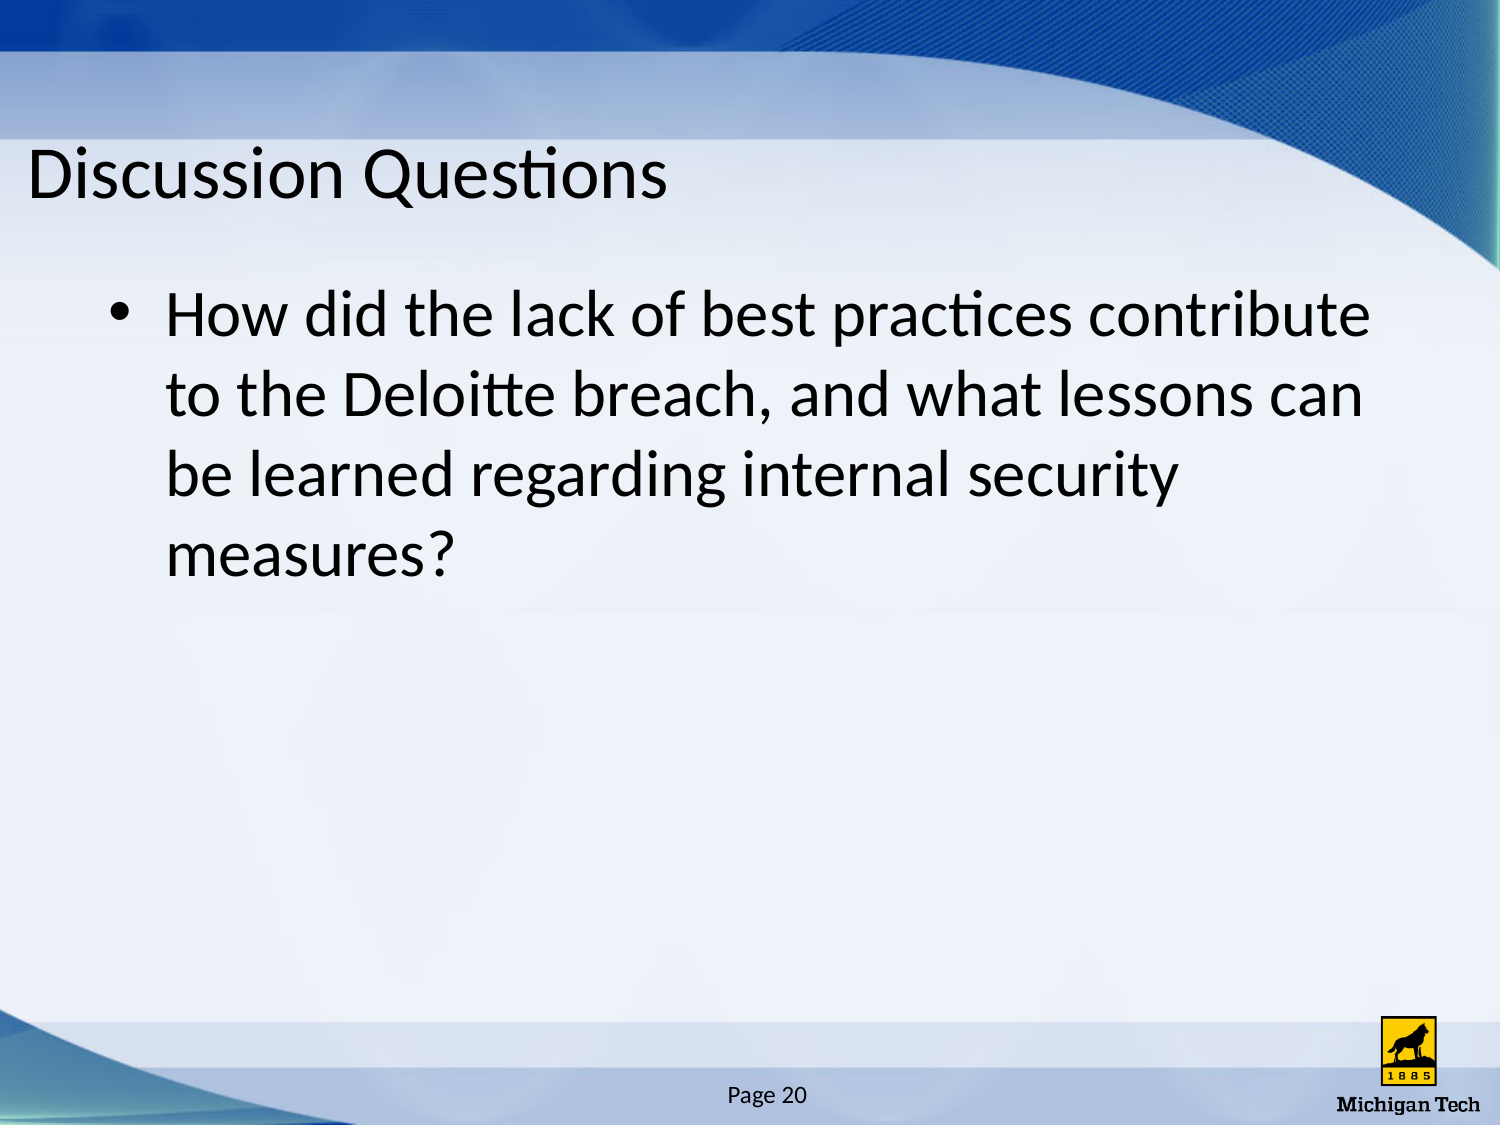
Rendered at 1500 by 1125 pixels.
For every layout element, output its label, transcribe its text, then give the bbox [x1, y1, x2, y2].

list How did the lack of best practices contribute to the Deloitte breach, and what lessons can be learned regarding internal security measures? [75, 262, 1425, 1063]
title Discussion Questions [12, 75, 1263, 263]
picture [0, 0, 1500, 1125]
